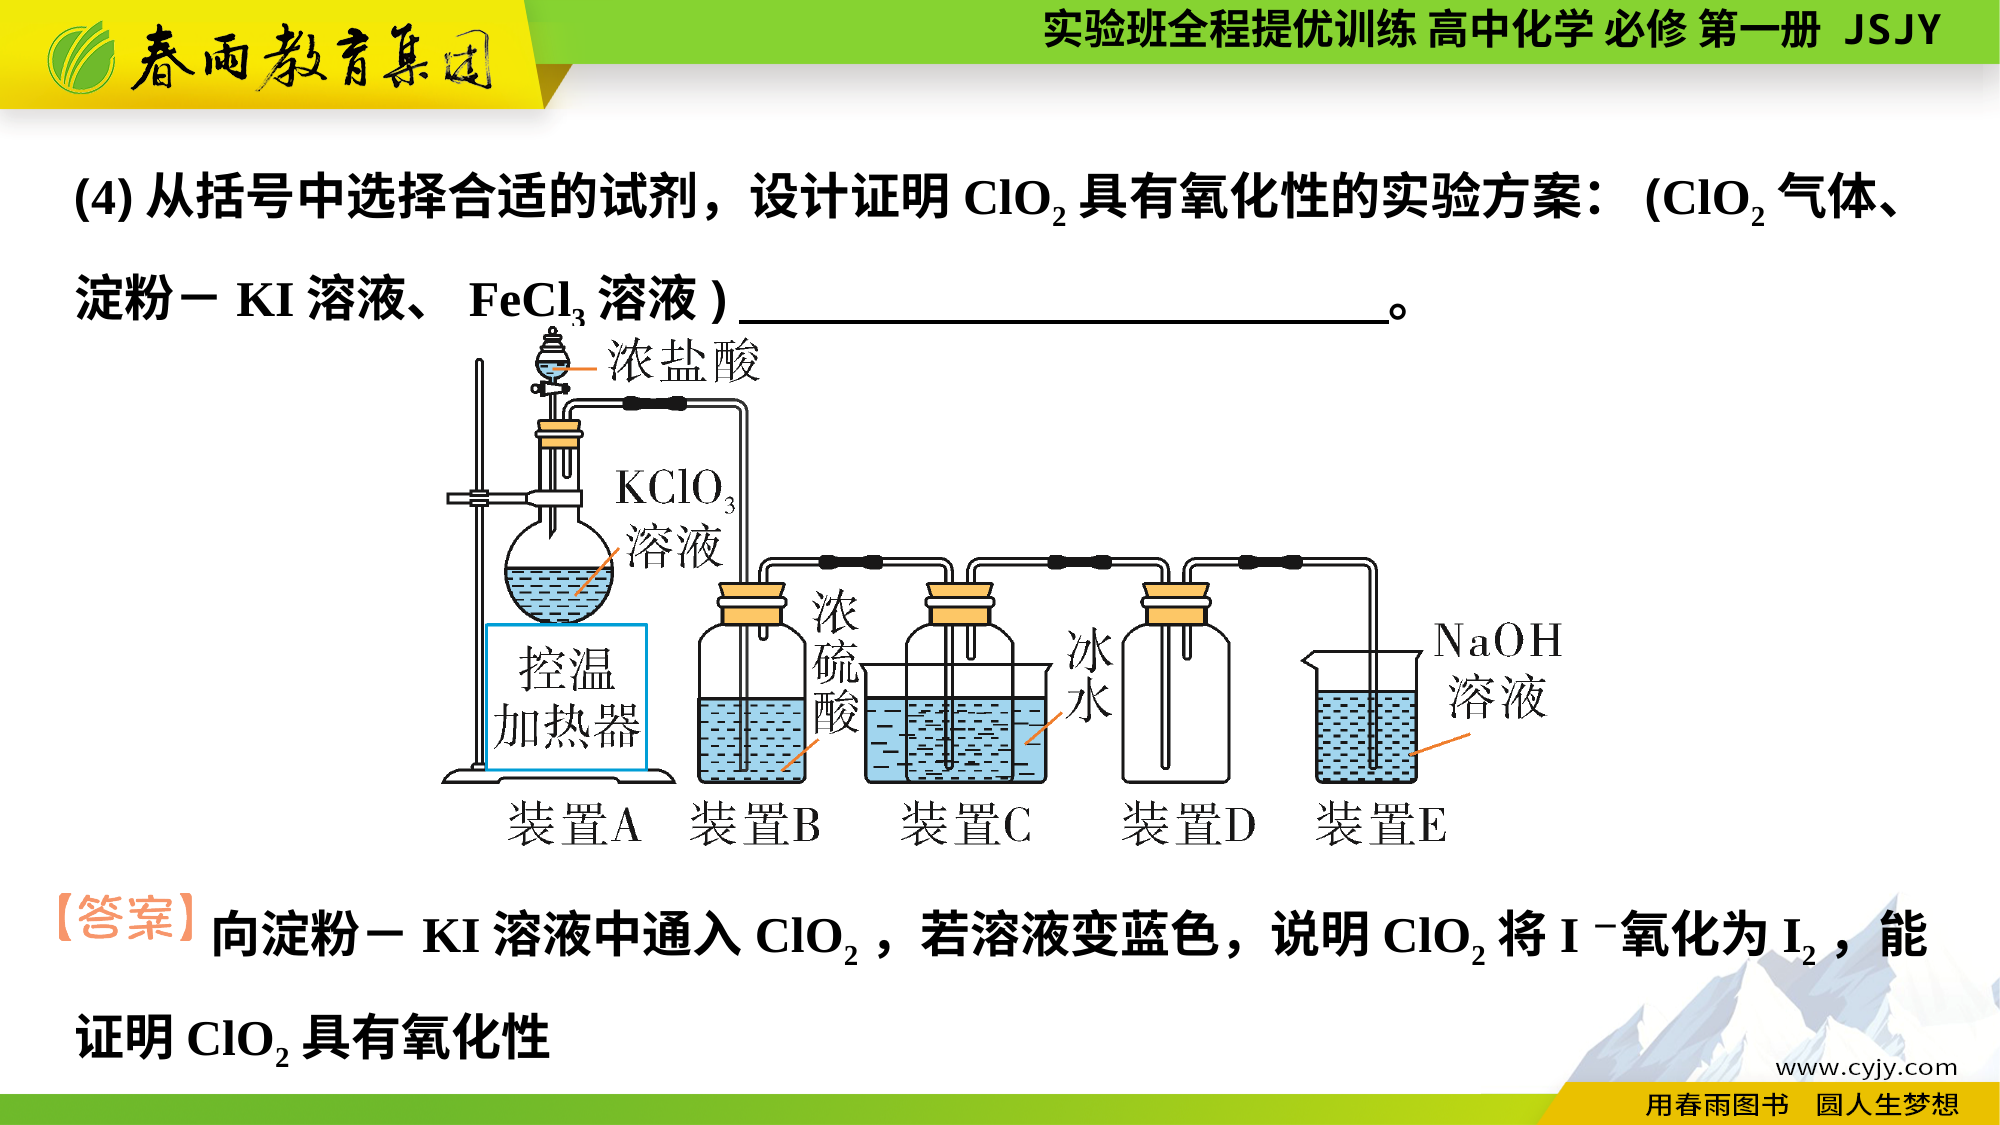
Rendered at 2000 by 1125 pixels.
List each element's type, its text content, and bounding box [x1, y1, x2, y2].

list (4)从括号中选择合适的试剂，设计证明ClO2具有氧化性的实验方案：(ClO2气体、淀粉－KI溶液、FeCl3溶液) 。 [59, 122, 1944, 308]
picture [0, 0, 2000, 1125]
text_box 向淀粉－KI溶液中通入ClO2，若溶液变蓝色，说明ClO2将I－氧化为I2，能证明ClO2具有氧化性 [59, 861, 1944, 1082]
